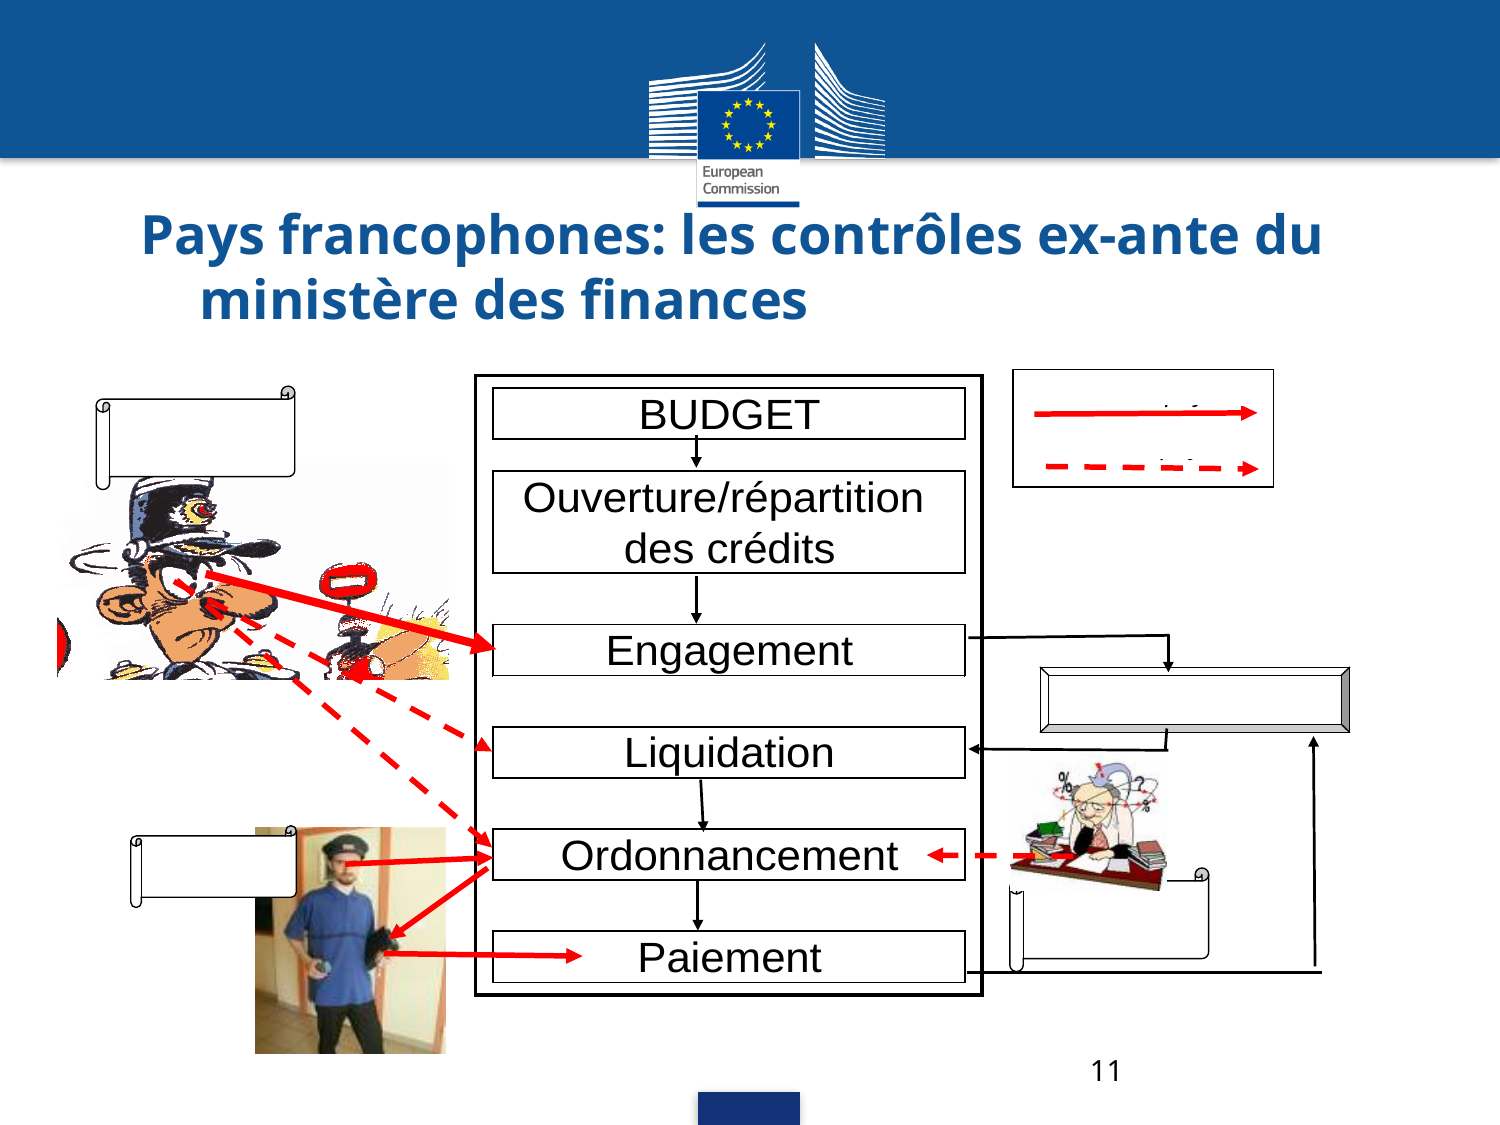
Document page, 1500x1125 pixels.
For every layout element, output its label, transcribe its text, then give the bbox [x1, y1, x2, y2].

slide_number 11 [1074, 1024, 1426, 1101]
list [52, 359, 1404, 1063]
picture [649, 42, 885, 171]
title Pays francophones: les contrôles ex-ante du ministère des finances [125, 171, 1404, 359]
